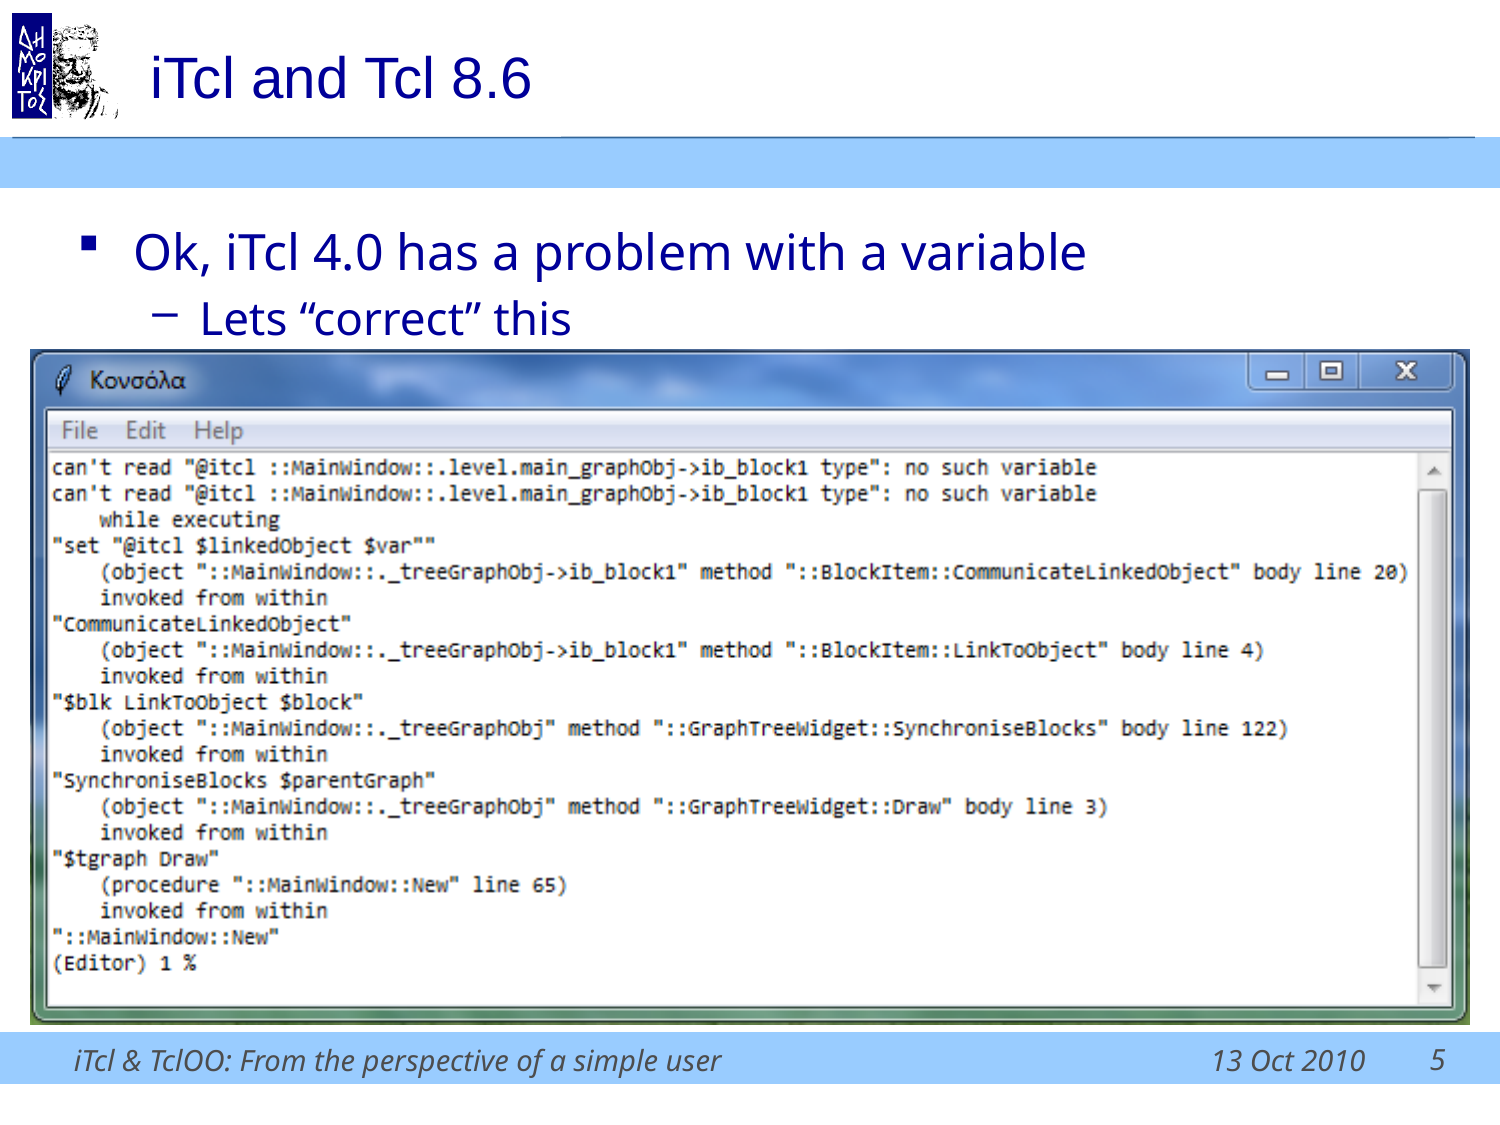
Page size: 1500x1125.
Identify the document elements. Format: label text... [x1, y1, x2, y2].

footer iTcl & TclOO: From the perspective of a simple user [58, 1035, 1190, 1086]
list Ok, iTcl 4.0 has a problem with a variable Lets “correct” this variable objectsTree {} method CreatePropertiesPage_Objects {} { chain catch { $objectsTree configure -dropenabled 1 -dragenabled 1 \ -dropcmd "$this CreatePropertiesPage_Objects_DropEvent“ } };# CreatePropertiesPage_Objects [62, 212, 1438, 348]
slide_number 5 [1399, 1033, 1476, 1084]
picture [11, 13, 118, 120]
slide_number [1190, 1035, 1381, 1086]
picture [29, 349, 1471, 1026]
title iTcl and Tcl 8.6 [135, 12, 1476, 138]
